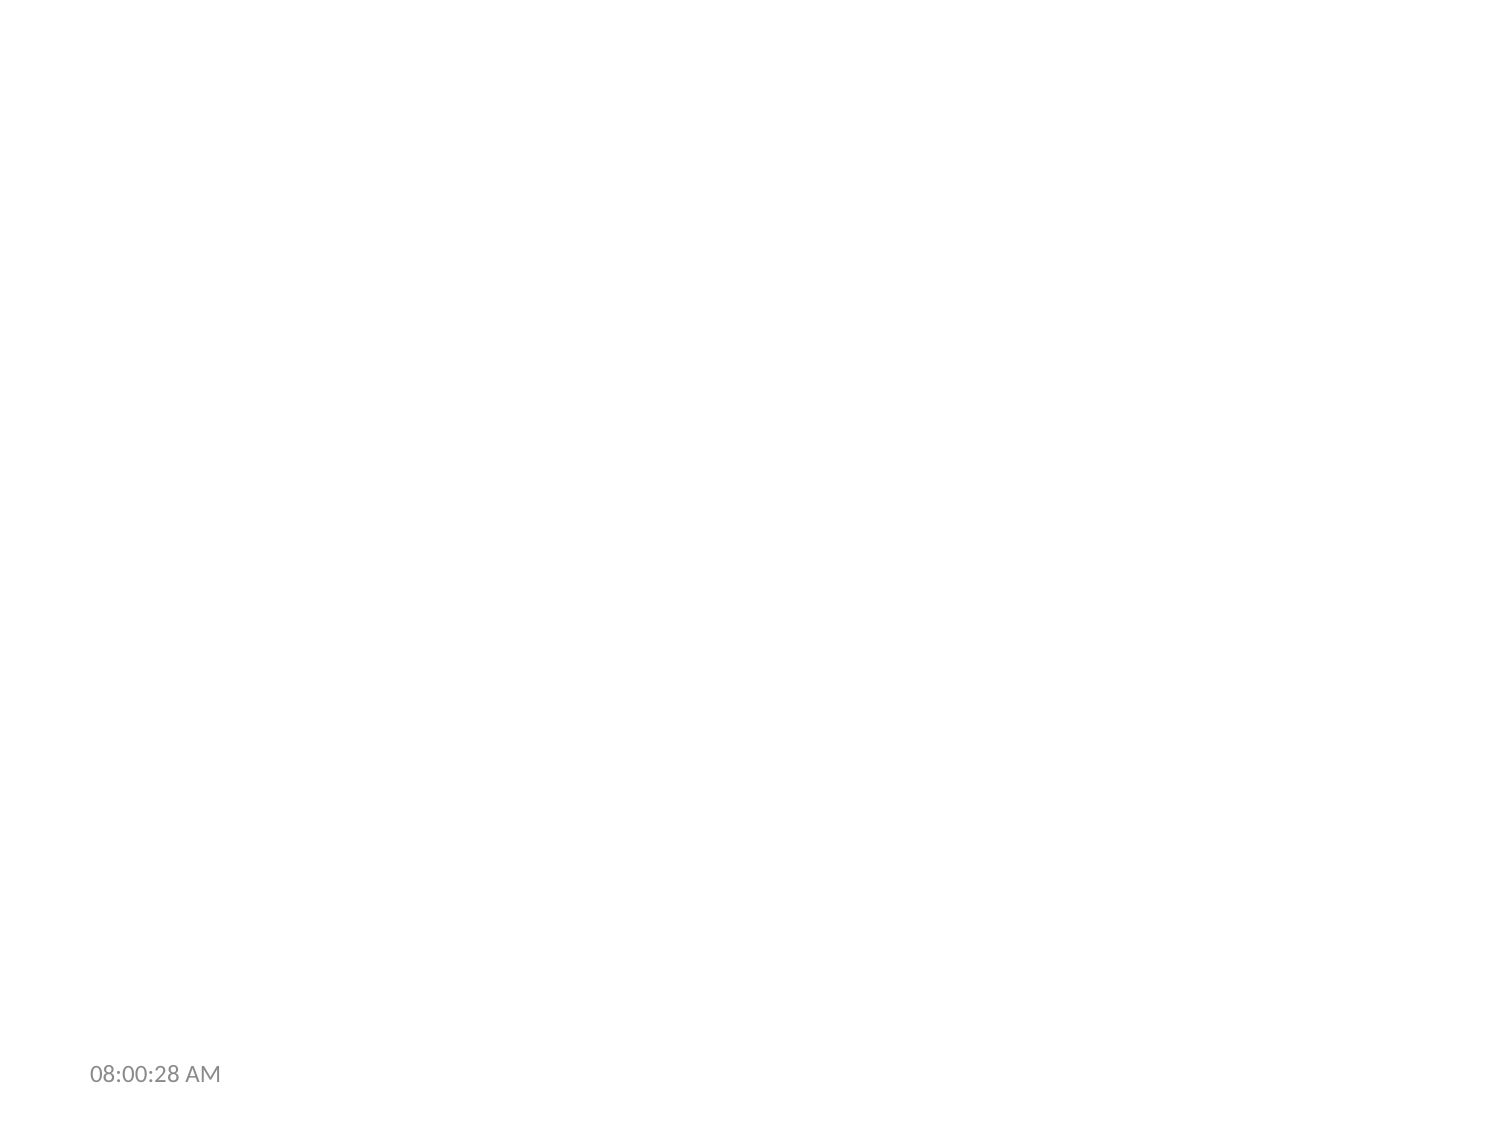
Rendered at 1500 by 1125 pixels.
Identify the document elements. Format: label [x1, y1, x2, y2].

slide_number [75, 1042, 425, 1103]
